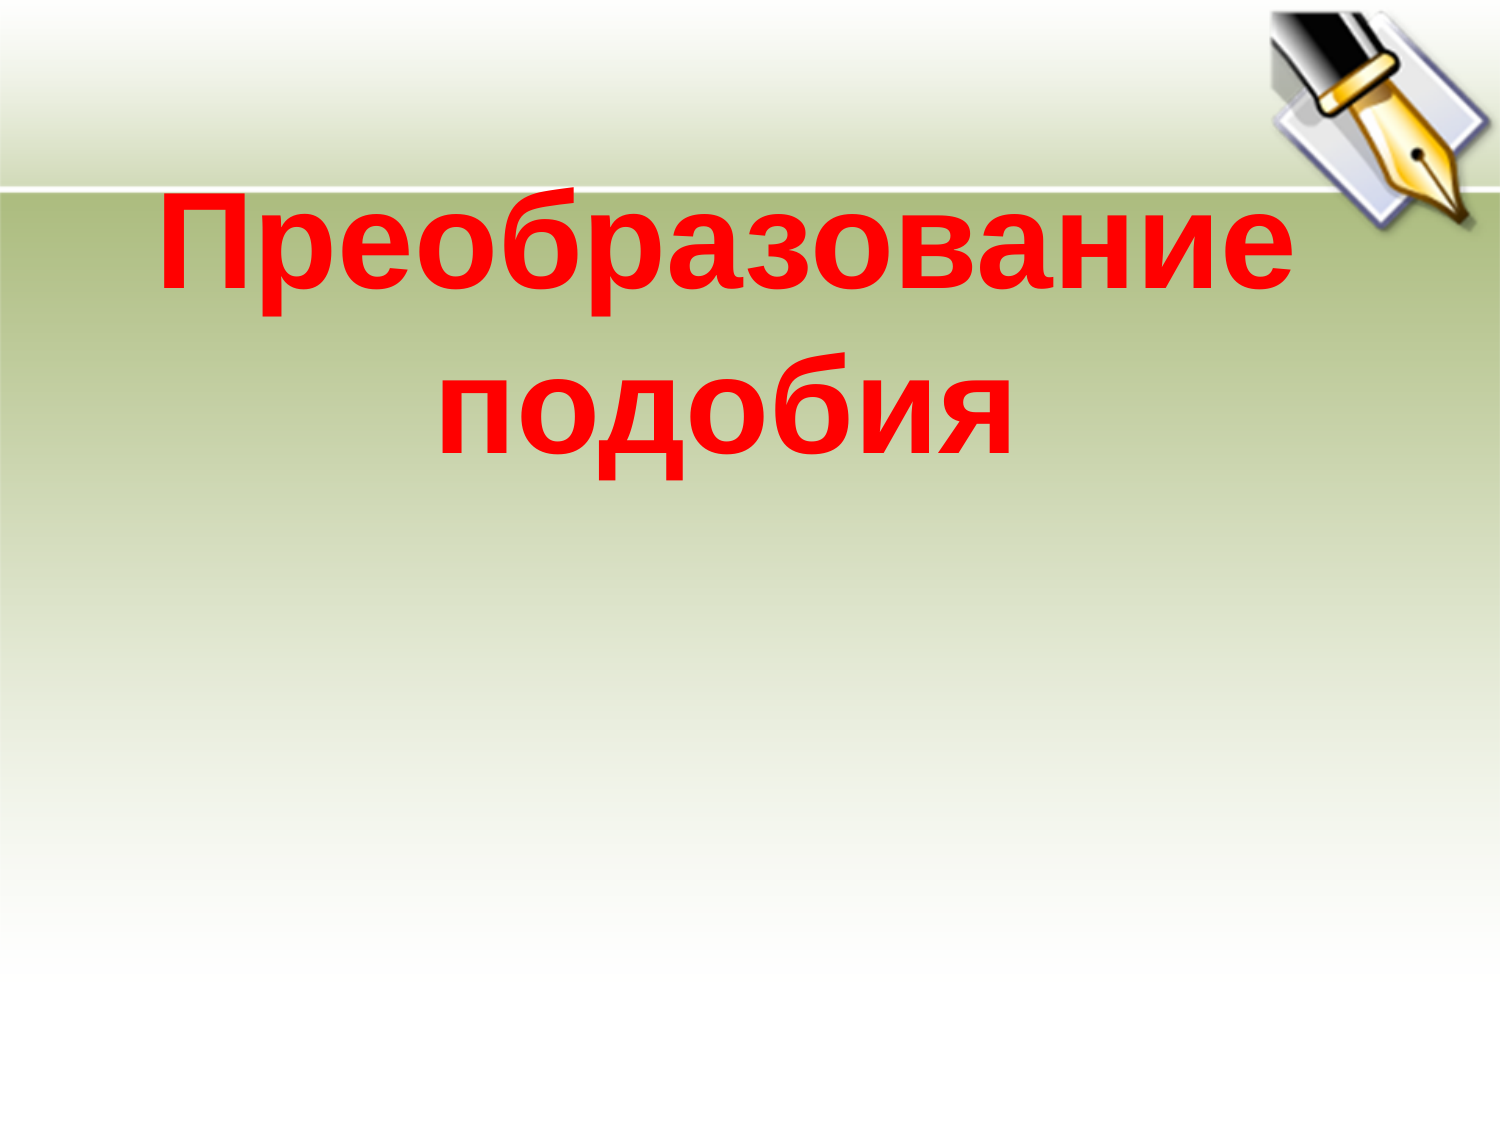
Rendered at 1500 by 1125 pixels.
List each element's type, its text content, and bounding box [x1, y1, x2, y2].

subtitle Преобразование подобия [105, 143, 1348, 534]
picture [0, 0, 1500, 1125]
title [112, 18, 1388, 185]
